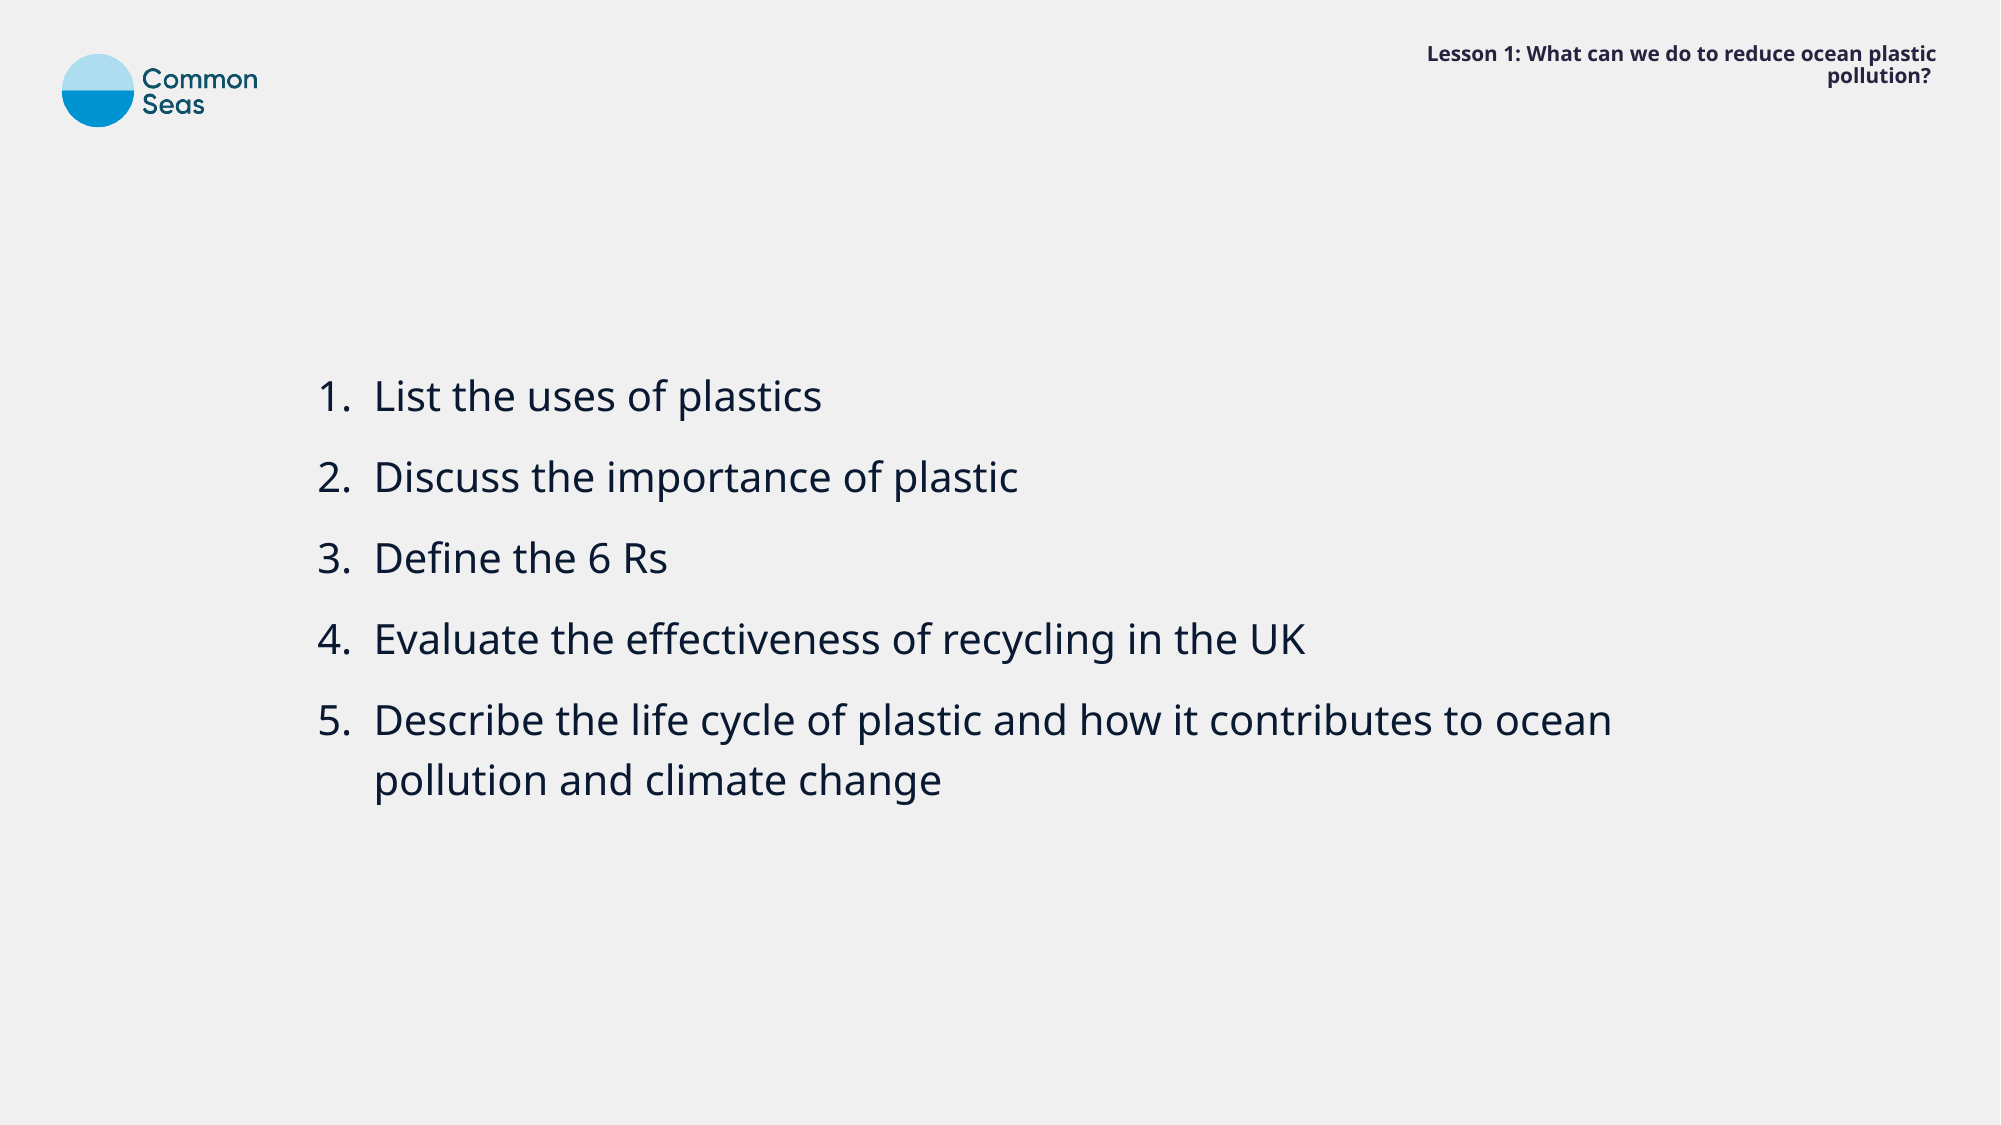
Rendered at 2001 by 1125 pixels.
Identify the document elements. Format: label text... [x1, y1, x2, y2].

list List the uses of plastics Discuss the importance of plastic Define the 6 Rs Evaluate the effectiveness of recycling in the UK Describe the life cycle of plastic and how it contributes to ocean pollution and climate change [309, 352, 1670, 984]
title Lesson 1: What can we do to reduce ocean plastic pollution? [1309, 42, 1945, 89]
picture [55, 51, 265, 130]
